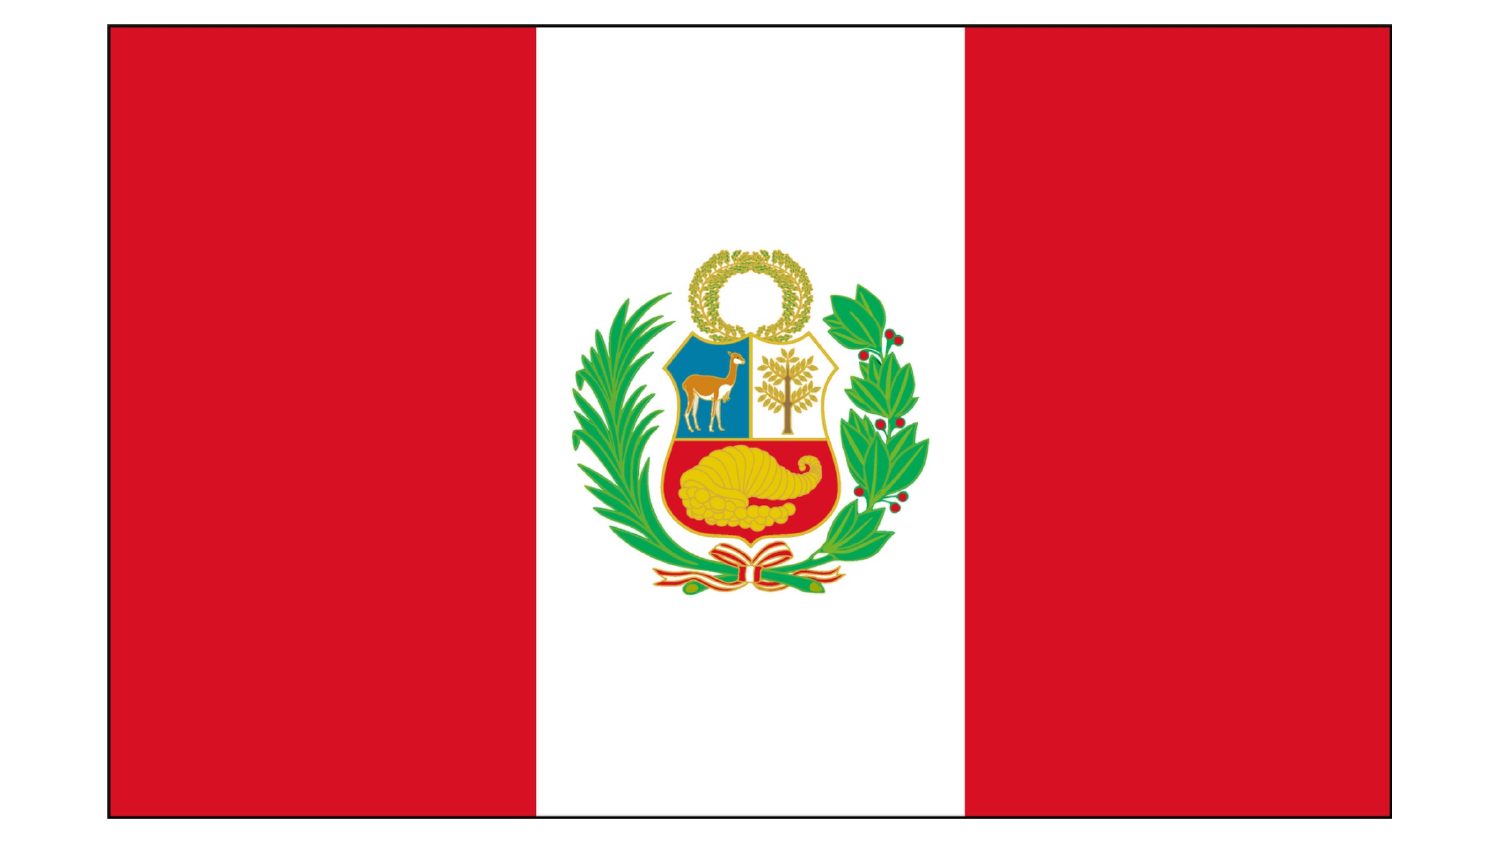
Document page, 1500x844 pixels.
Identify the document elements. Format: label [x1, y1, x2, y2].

picture [107, 24, 1393, 819]
